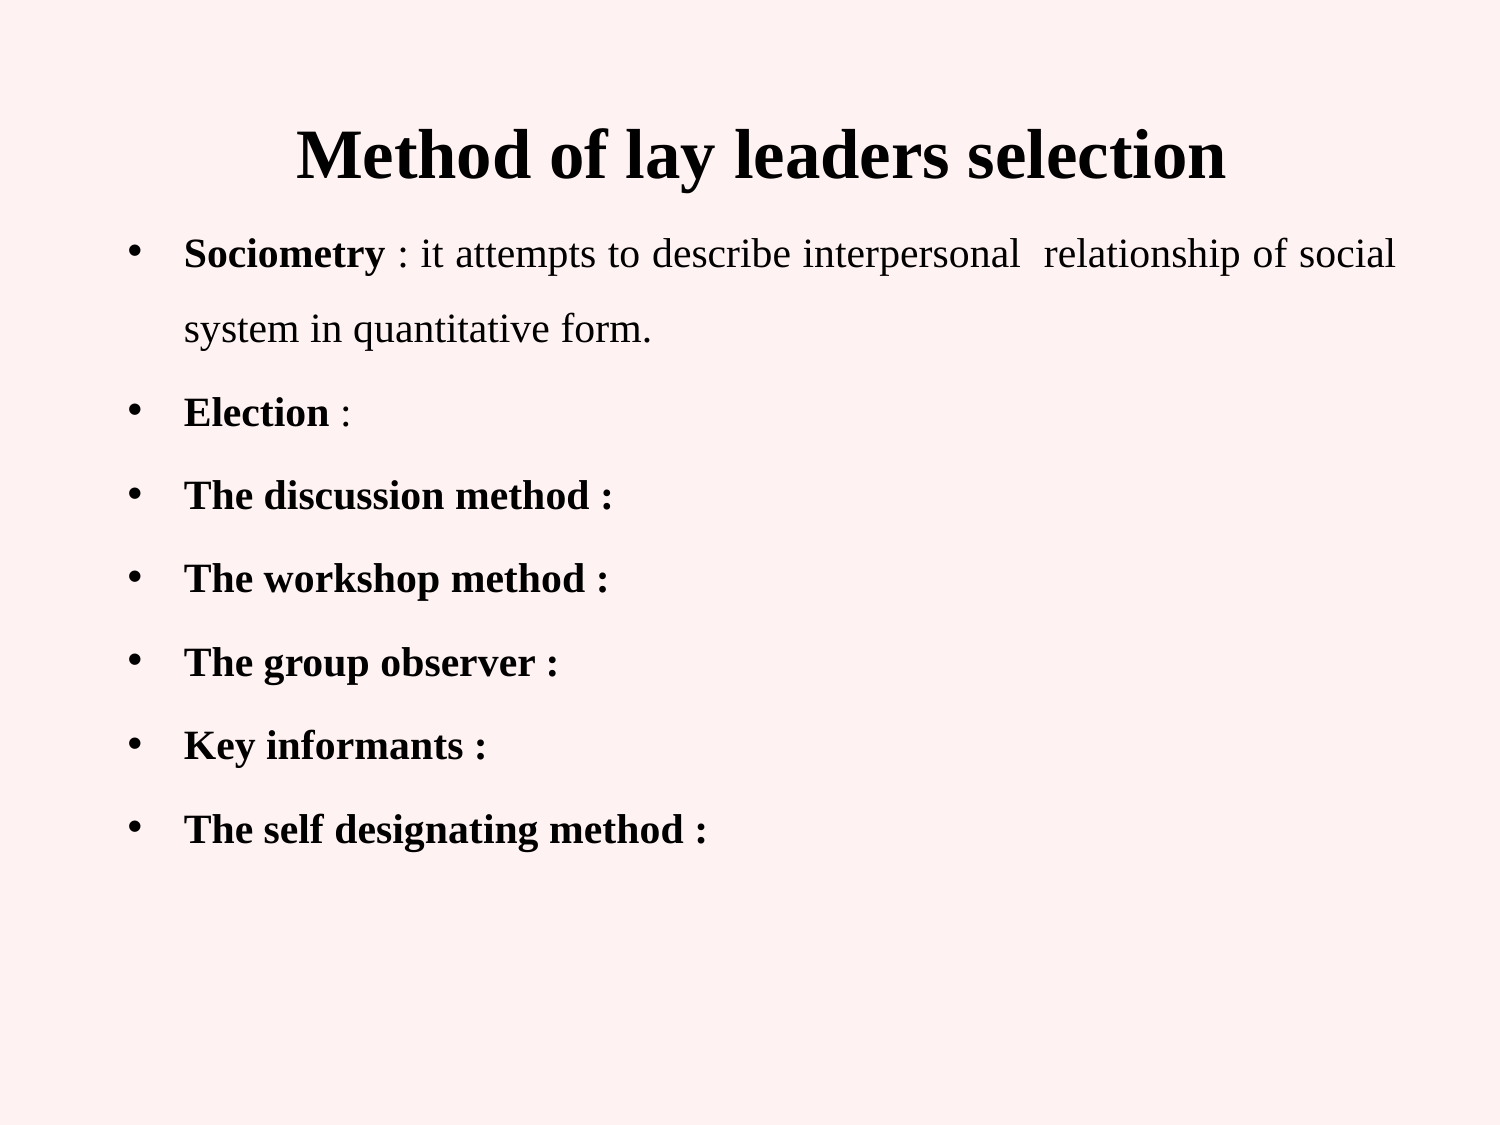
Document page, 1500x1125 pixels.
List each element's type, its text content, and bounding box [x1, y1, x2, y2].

list Method of lay leaders selection Sociometry : it attempts to describe interpersonal relationship of social system in quantitative form. Election : The discussion method : The workshop method : The group observer : Key informants : The self designating method : [112, 99, 1413, 1025]
